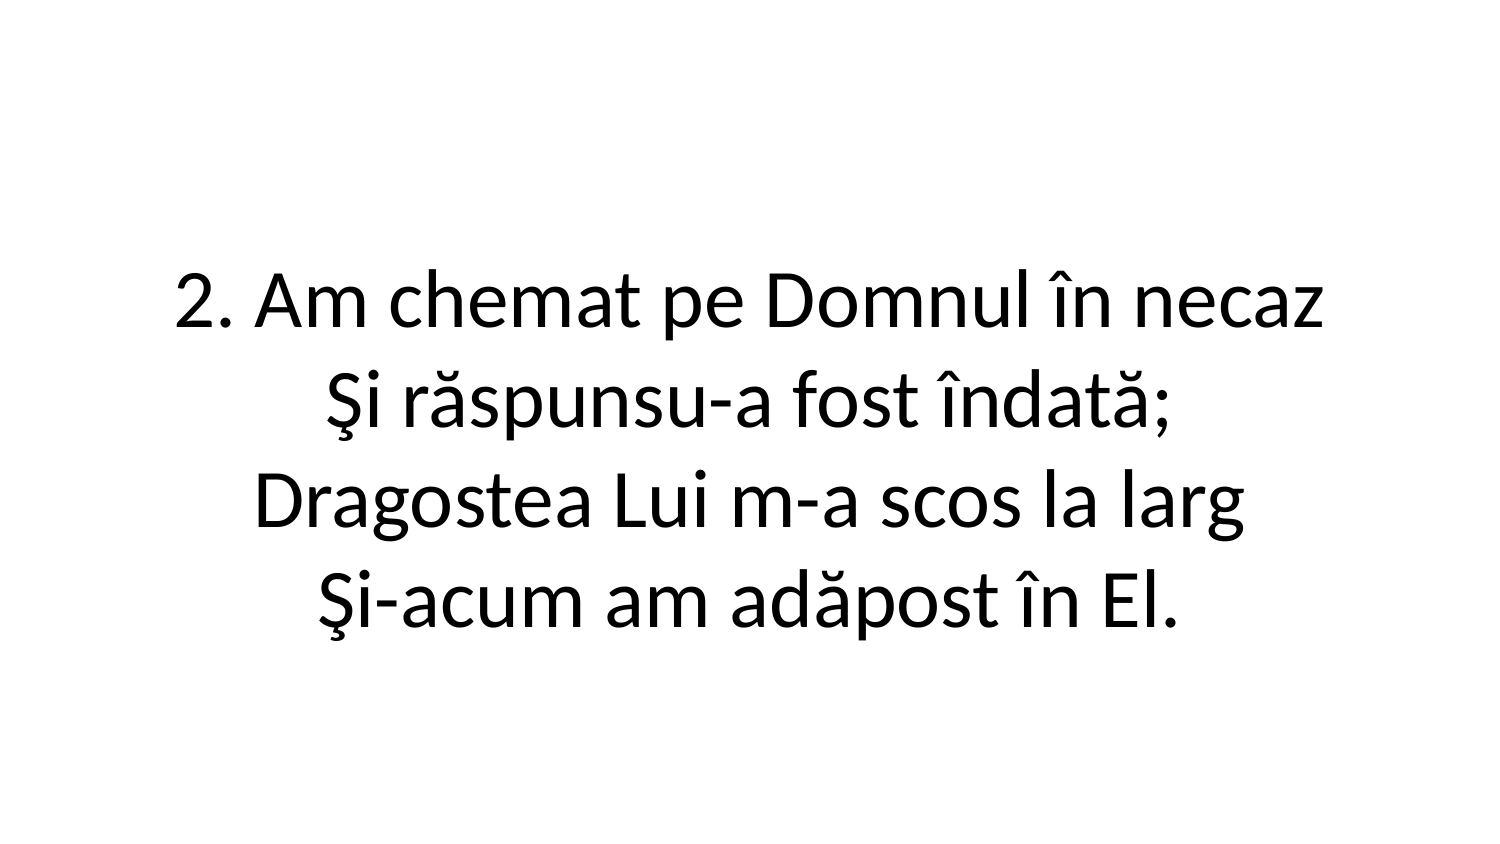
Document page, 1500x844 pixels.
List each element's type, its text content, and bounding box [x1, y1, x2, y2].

text_box 2. Am chemat pe Domnul în necaz Şi răspunsu-a fost îndată; Dragostea Lui m-a scos la larg Şi-acum am adăpost în El. [158, 192, 1342, 652]
